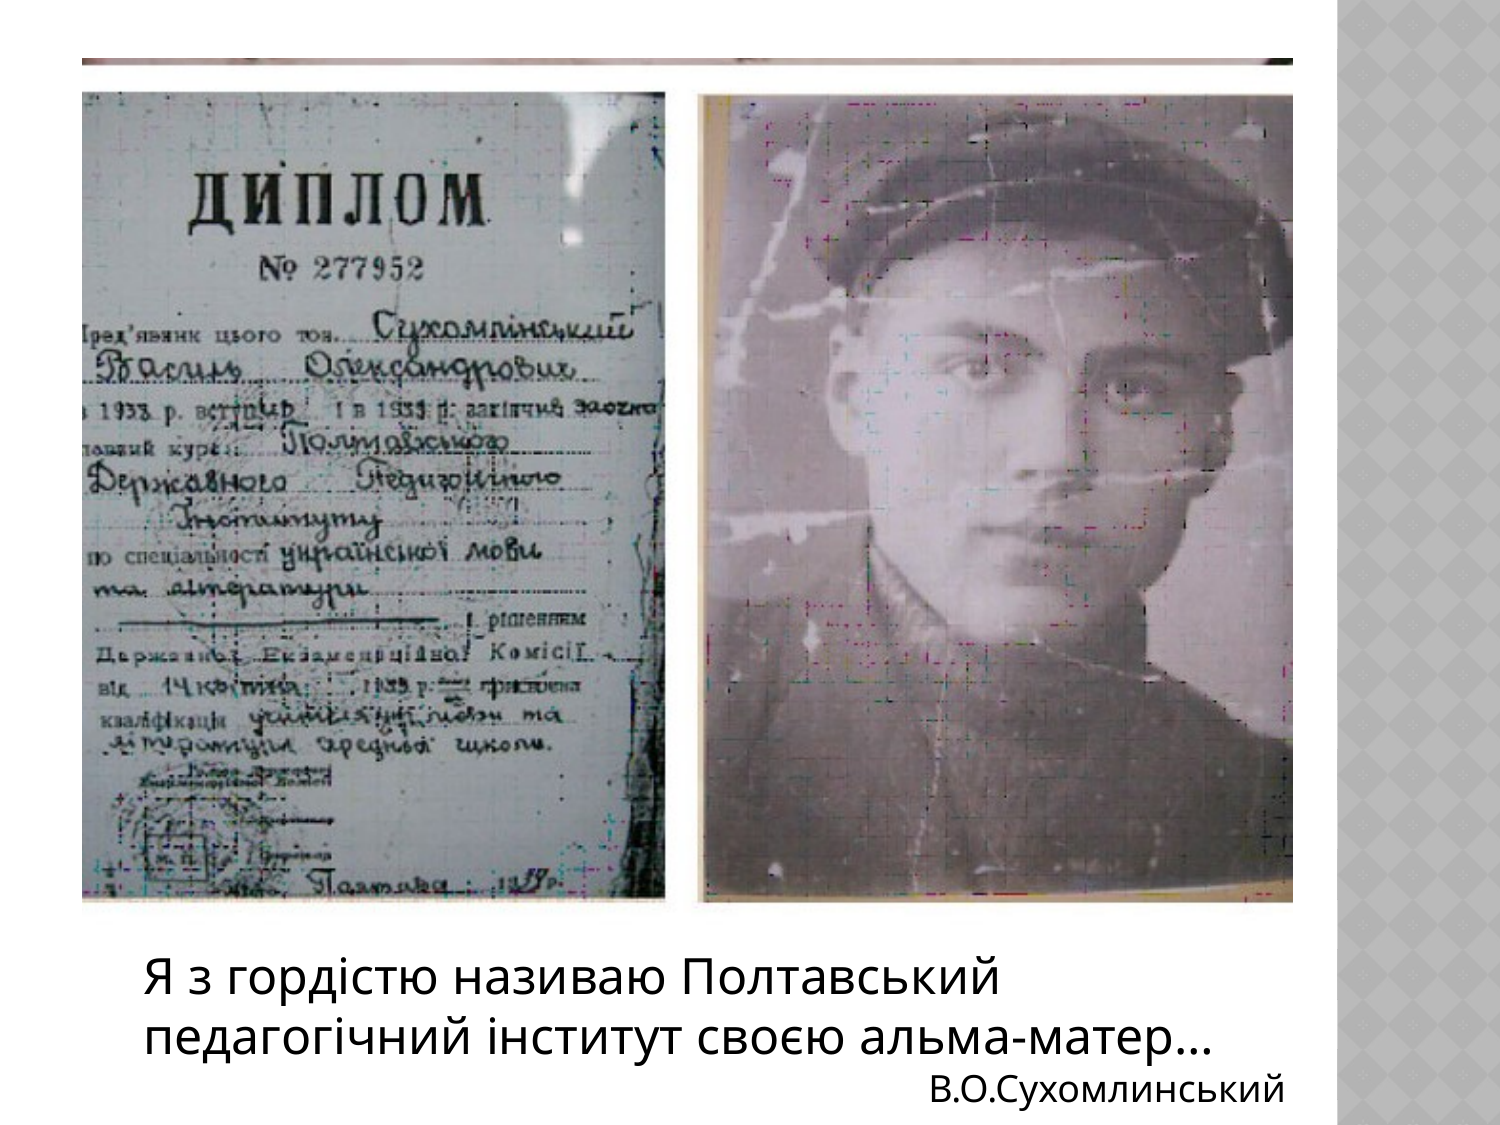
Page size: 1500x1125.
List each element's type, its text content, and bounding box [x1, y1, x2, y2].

text_box Я з гордістю називаю Полтавський педагогічний інститут своєю альма-матер… В.О.Сухомлинський [128, 937, 1301, 1118]
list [81, 58, 1293, 927]
